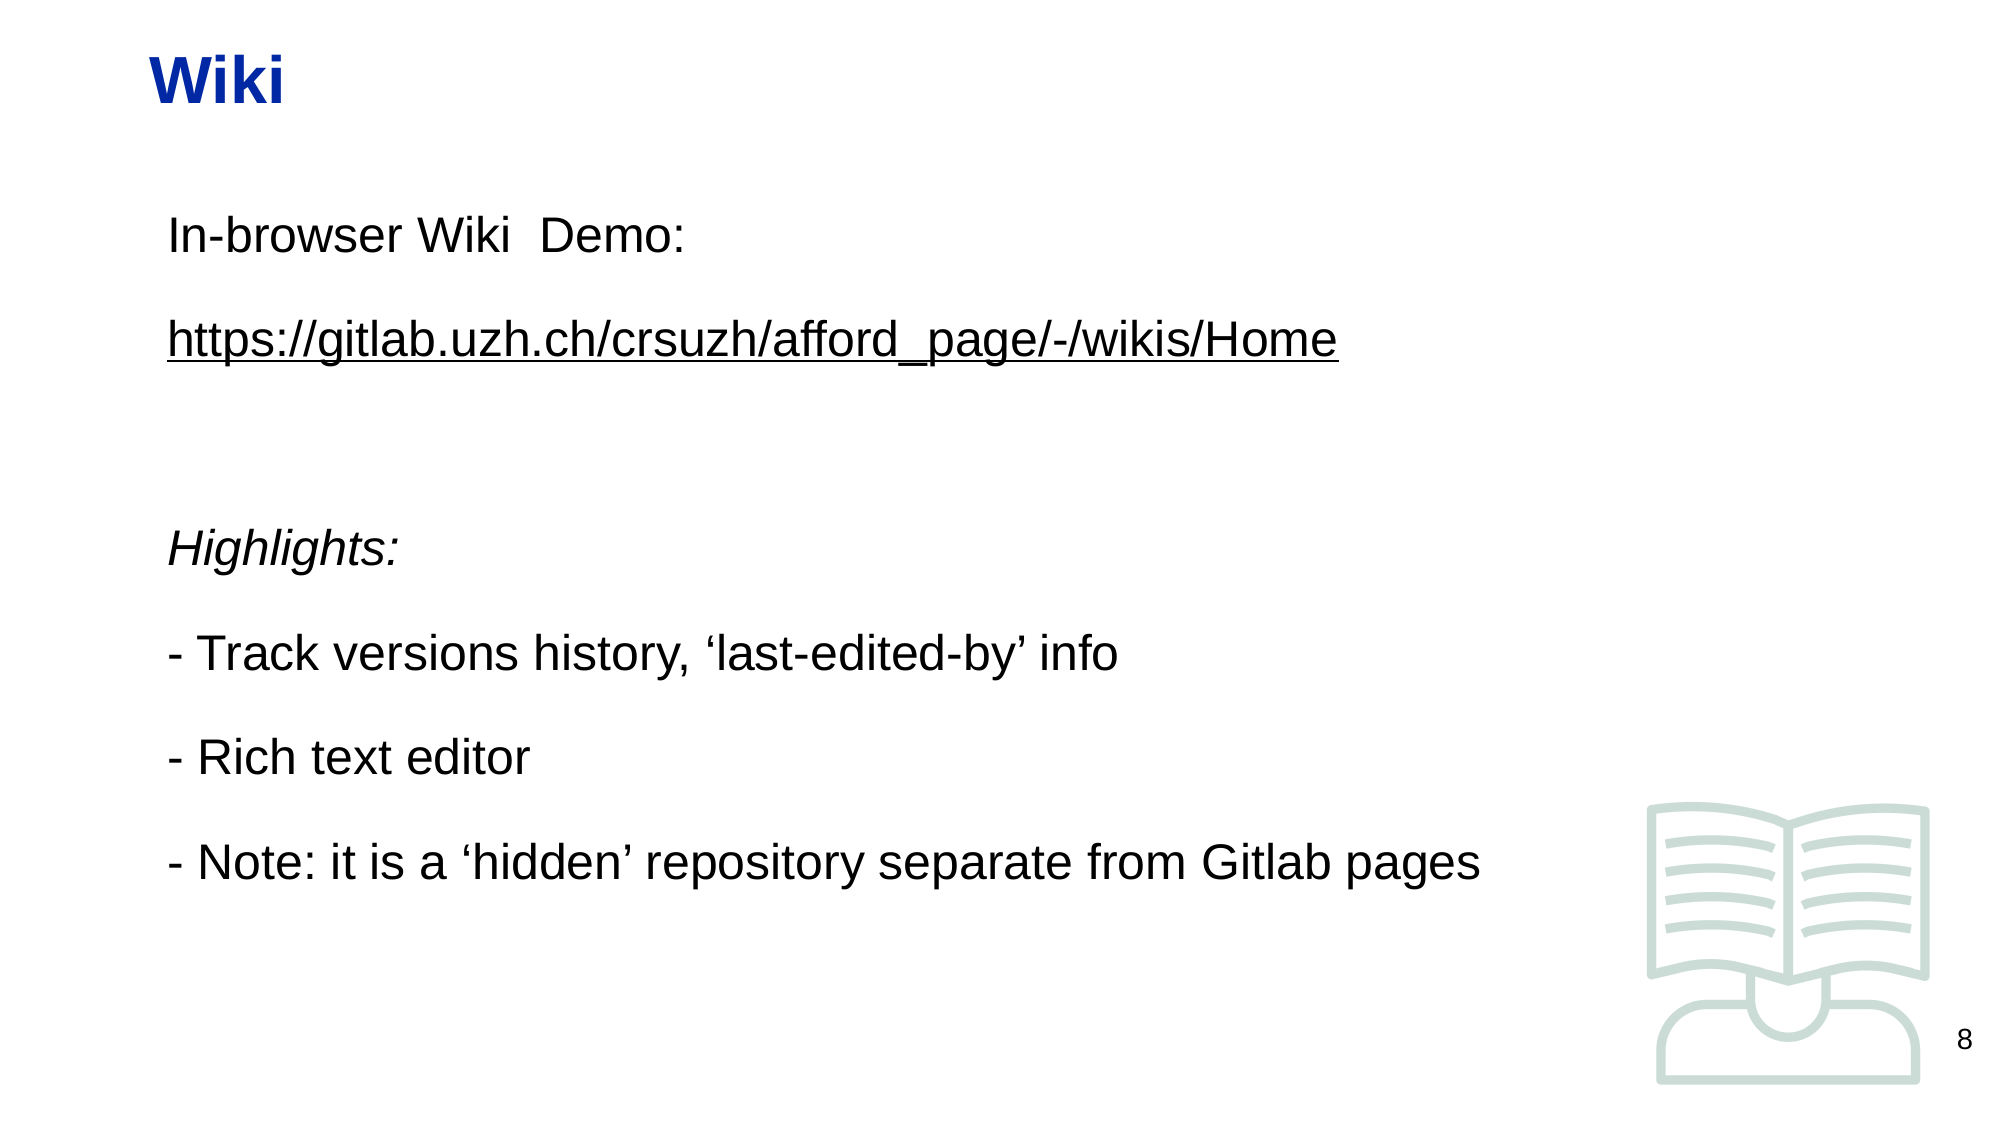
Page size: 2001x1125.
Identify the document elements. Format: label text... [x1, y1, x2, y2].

list In-browser Wiki Demo: https://gitlab.uzh.ch/crsuzh/afford_page/-/wikis/Home Highlights: - Track versions history, ‘last-edited-by’ info - Rich text editor - Note: it is a ‘hidden’ repository separate from Gitlab pages [149, 172, 1851, 987]
title Wiki [149, 31, 1851, 132]
slide_number 8 [1853, 1019, 1974, 1106]
picture [1621, 792, 1964, 1095]
